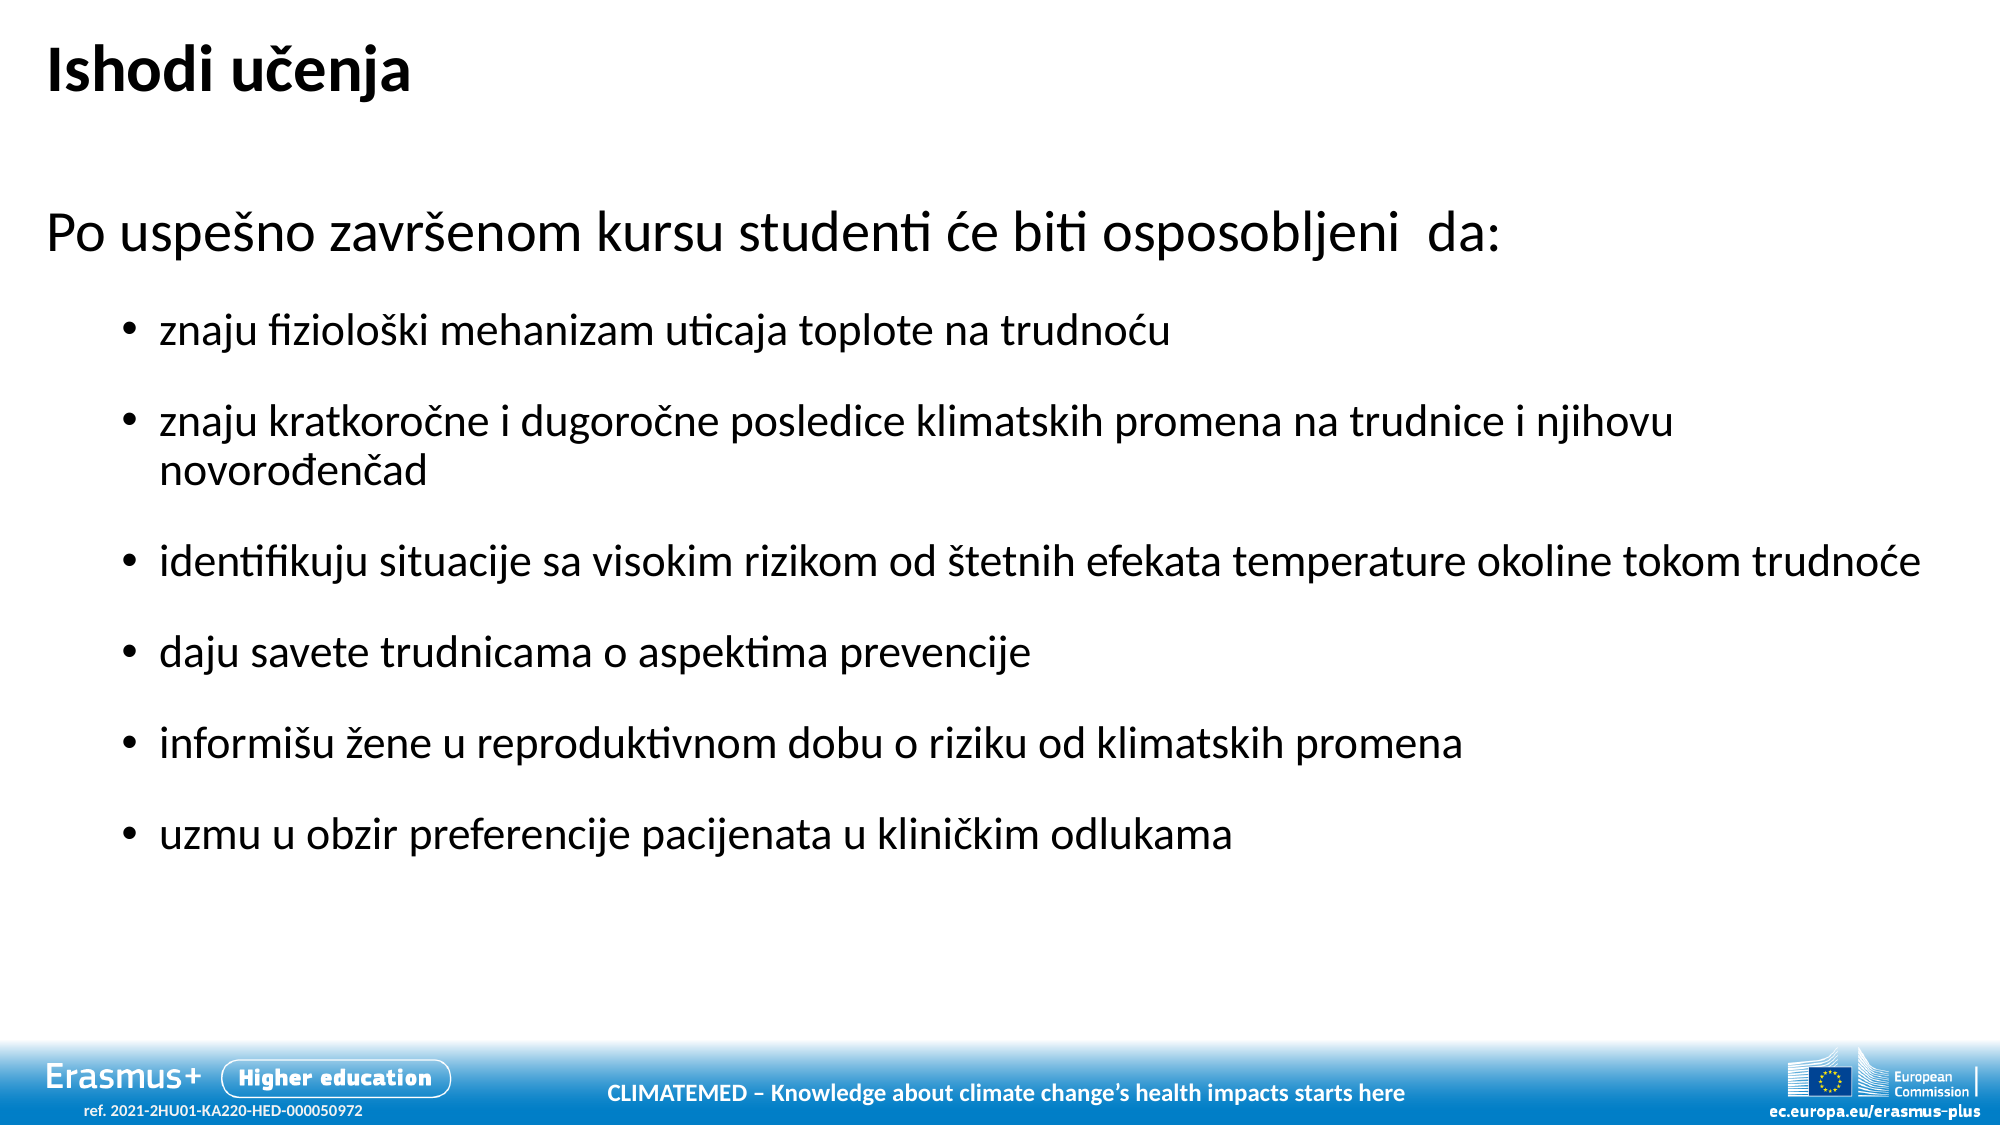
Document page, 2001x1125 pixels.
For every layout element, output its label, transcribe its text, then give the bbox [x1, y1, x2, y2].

picture [0, 899, 2000, 1125]
title Ishodi učenja [31, 25, 1984, 116]
list Po uspešno završenom kursu studenti će biti osposobljeni da: znaju fiziološki mehanizam uticaja toplote na trudnoću znaju kratkoročne i dugoročne posledice klimatskih promena na trudnice i njihovu novorođenčad identifikuju situacije sa visokim rizikom od štetnih efekata temperature okoline tokom trudnoće daju savete trudnicama o aspektima prevencije informišu žene u reproduktivnom dobu o riziku od klimatskih promena uzmu u obzir preferencije pacijenata u kliničkim odlukama [31, 193, 1958, 995]
